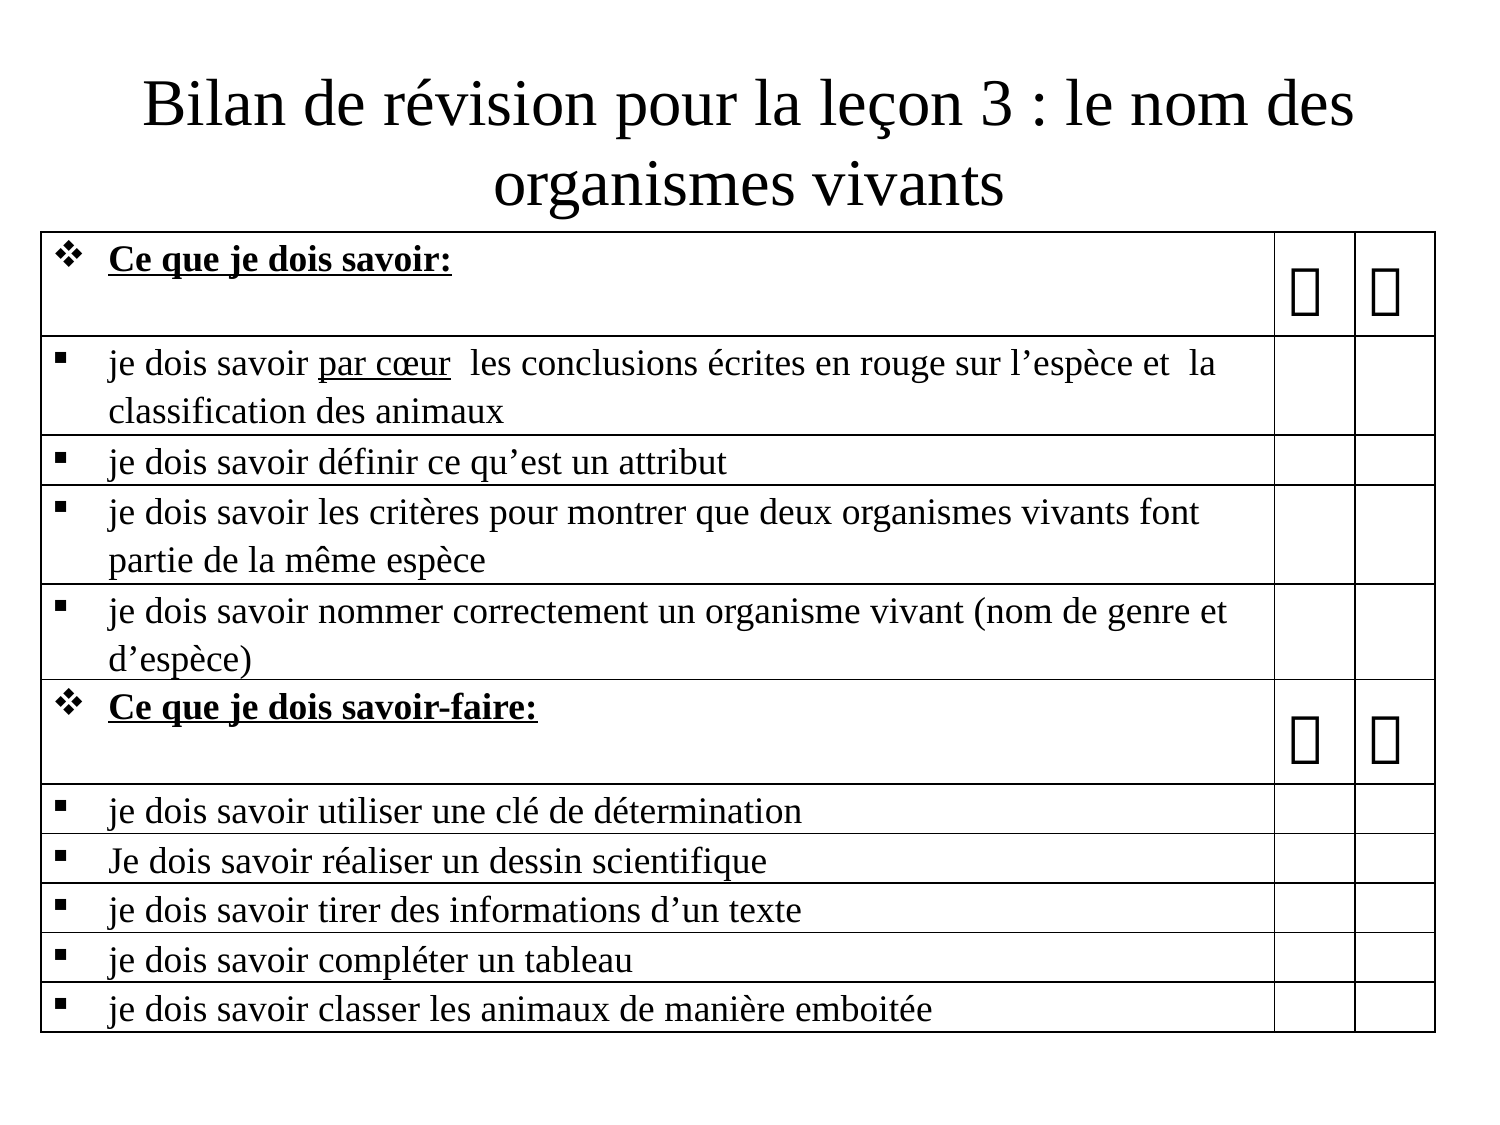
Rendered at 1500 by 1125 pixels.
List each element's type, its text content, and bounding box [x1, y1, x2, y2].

table_cell je dois savoir tirer des informations d’un texte [42, 884, 1274, 932]
table_cell [1356, 337, 1434, 434]
table_cell [1356, 834, 1434, 882]
table_cell [1275, 884, 1354, 932]
table_cell je dois savoir utiliser une clé de détermination [42, 785, 1274, 833]
table_cell [1275, 785, 1354, 833]
table_cell [1356, 983, 1434, 1031]
table_cell [1275, 585, 1354, 679]
table_cell [1356, 486, 1434, 583]
table_cell [1356, 785, 1434, 833]
table_cell [1356, 585, 1434, 679]
table_header Ce que je dois savoir: [42, 233, 1274, 335]
table_cell [1356, 884, 1434, 932]
title Bilan de révision pour la leçon 3 : le nom des organismes vivants [75, 45, 1425, 231]
table_cell  [1356, 680, 1434, 783]
table_cell [1356, 933, 1434, 981]
table_cell [1275, 983, 1354, 1031]
table_cell [1275, 933, 1354, 981]
table_cell Ce que je dois savoir-faire: [42, 680, 1274, 783]
table_cell [1356, 436, 1434, 484]
table_cell [1275, 486, 1354, 583]
table_cell  [1275, 680, 1354, 783]
table_cell je dois savoir par cœur les conclusions écrites en rouge sur l’espèce et la classification des animaux [42, 337, 1274, 434]
table_cell [1275, 436, 1354, 484]
table_cell [1275, 834, 1354, 882]
table_cell Je dois savoir réaliser un dessin scientifique [42, 834, 1274, 882]
table_cell je dois savoir définir ce qu’est un attribut [42, 436, 1274, 484]
table_cell je dois savoir compléter un tableau [42, 933, 1274, 981]
table_header  [1356, 233, 1434, 335]
table_header  [1275, 233, 1354, 335]
table_cell je dois savoir classer les animaux de manière emboitée [42, 983, 1274, 1031]
table_cell je dois savoir les critères pour montrer que deux organismes vivants font partie de la même espèce [42, 486, 1274, 583]
table_cell [1275, 337, 1354, 434]
table_cell je dois savoir nommer correctement un organisme vivant (nom de genre et d’espèce) [42, 585, 1274, 679]
